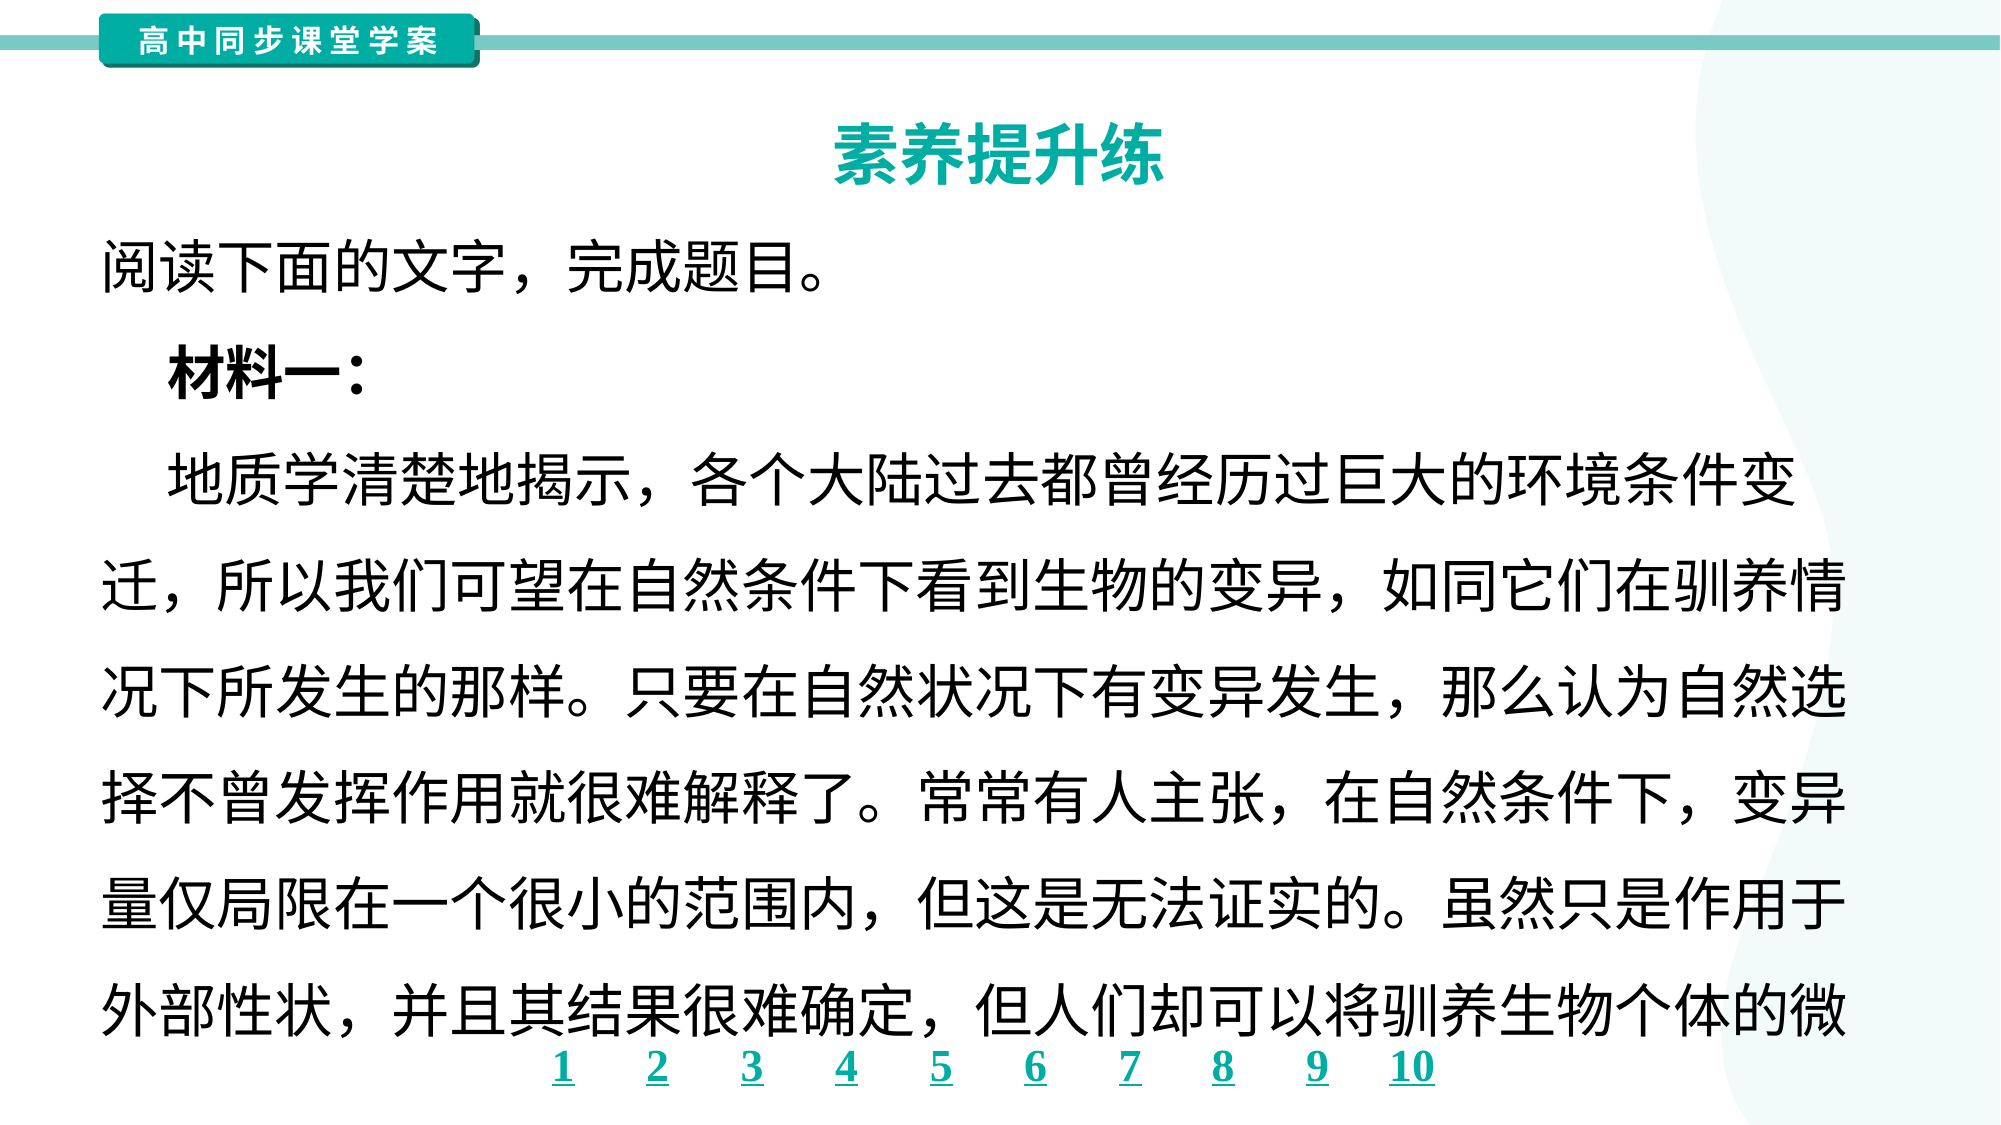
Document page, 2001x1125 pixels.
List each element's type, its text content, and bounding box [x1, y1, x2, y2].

text_box 阅读下面的文字，完成题目。 材料一： 地质学清楚地揭示，各个大陆过去都曾经历过巨大的环境条件变 迁，所以我们可望在自然条件下看到生物的变异，如同它们在驯养情 况下所发生的那样。只要在自然状况下有变异发生，那么认为自然选 择不曾发挥作用就很难解释了。常常有人主张，在自然条件下，变异 量仅局限在一个很小的范围内，但这是无法证实的。虽然只是作用于 外部性状，并且其结果很难确定，但人们却可以将驯养生物个体的微 [100, 193, 1899, 1044]
picture [0, 0, 2000, 1125]
text_box 素养提升练 [100, 76, 1899, 193]
